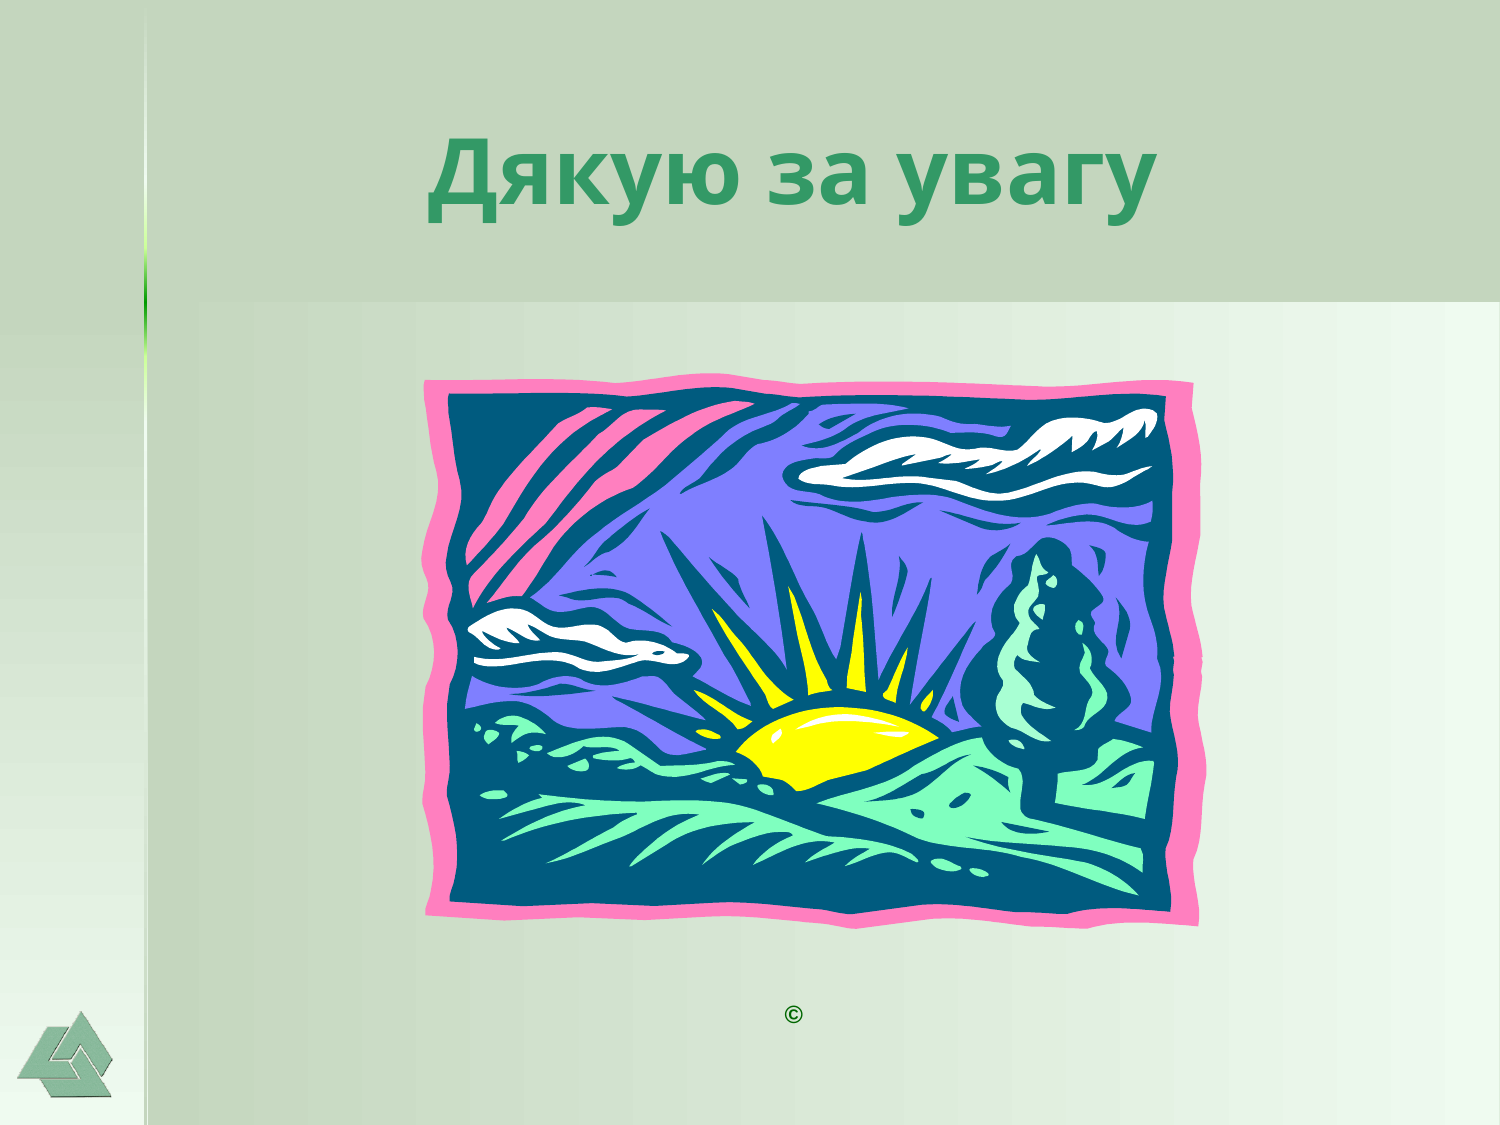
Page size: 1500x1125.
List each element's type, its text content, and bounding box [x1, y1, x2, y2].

picture [17, 1011, 113, 1098]
text_box © [445, 990, 1143, 1037]
text_box Дякую за увагу [174, 49, 1413, 285]
picture [419, 369, 1211, 929]
